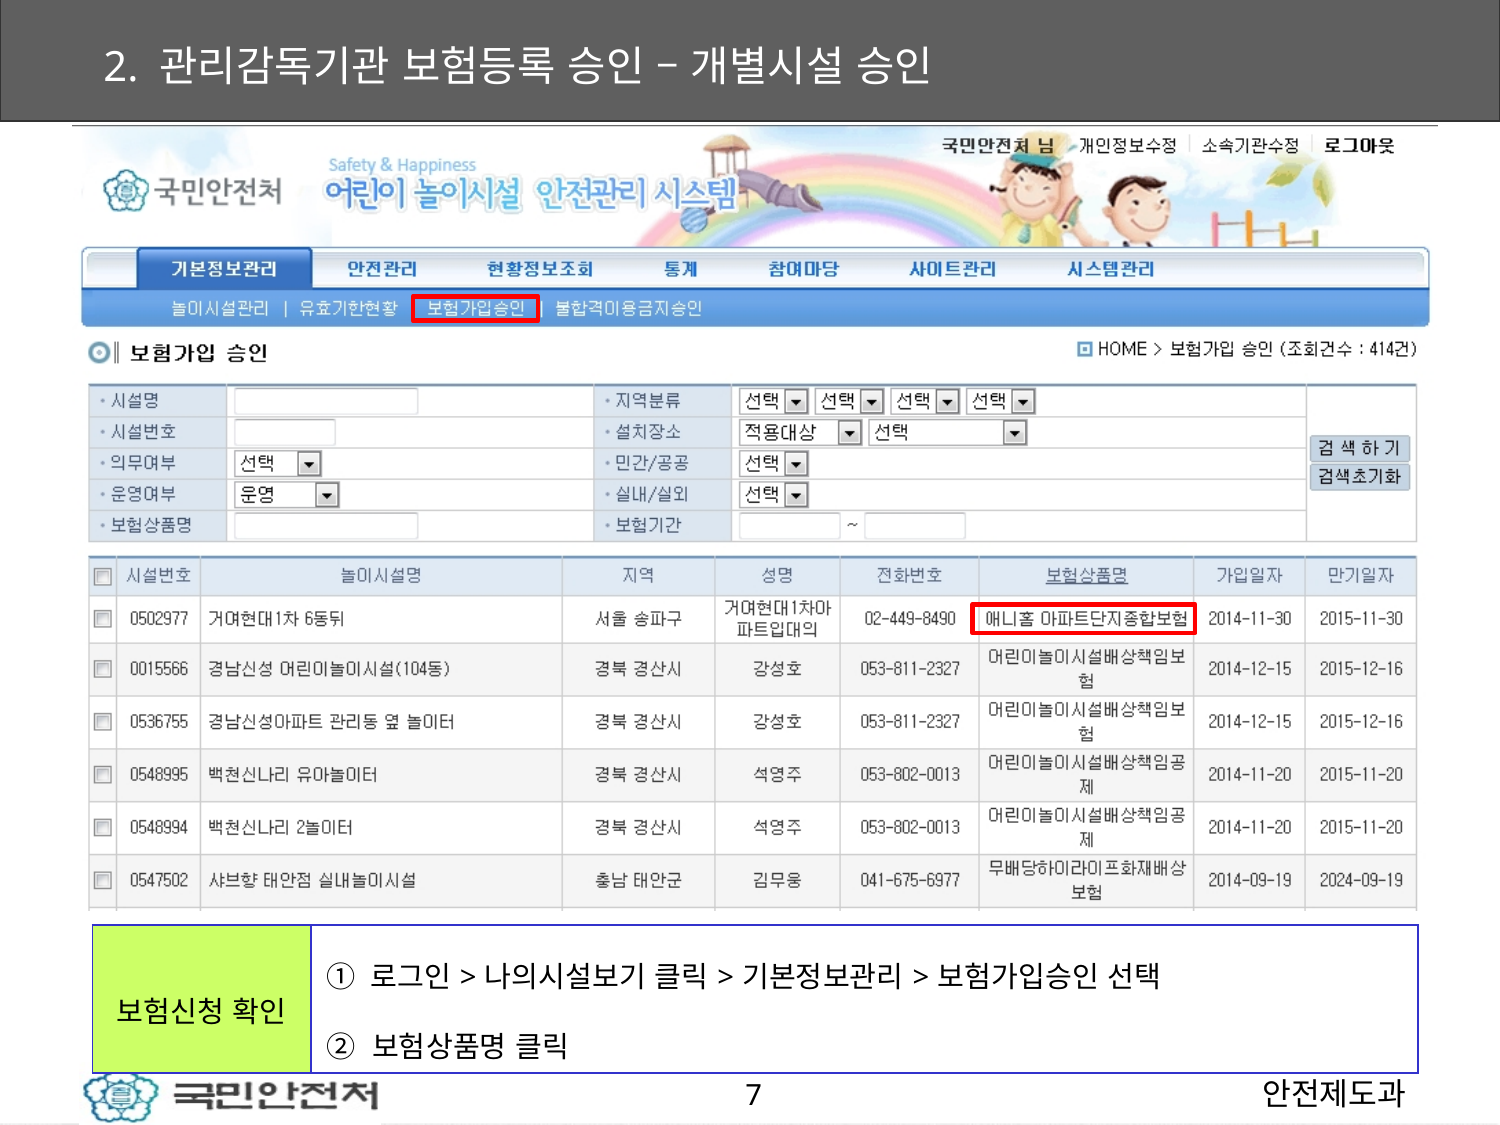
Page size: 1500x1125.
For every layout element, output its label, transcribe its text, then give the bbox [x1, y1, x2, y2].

text_box 2. 관리감독기관 보험등록 승인 – 개별시설 승인 [88, 7, 1374, 123]
picture [71, 125, 1439, 911]
table_header 보험신청 확인 [93, 926, 310, 1072]
table_header ① 로그인>나의시설보기 클릭>기본정보관리>보험가입승인 선택 ② 보험상품명 클릭 [312, 926, 1417, 1072]
picture [79, 1062, 534, 1125]
slide_number 6 [534, 1074, 973, 1125]
